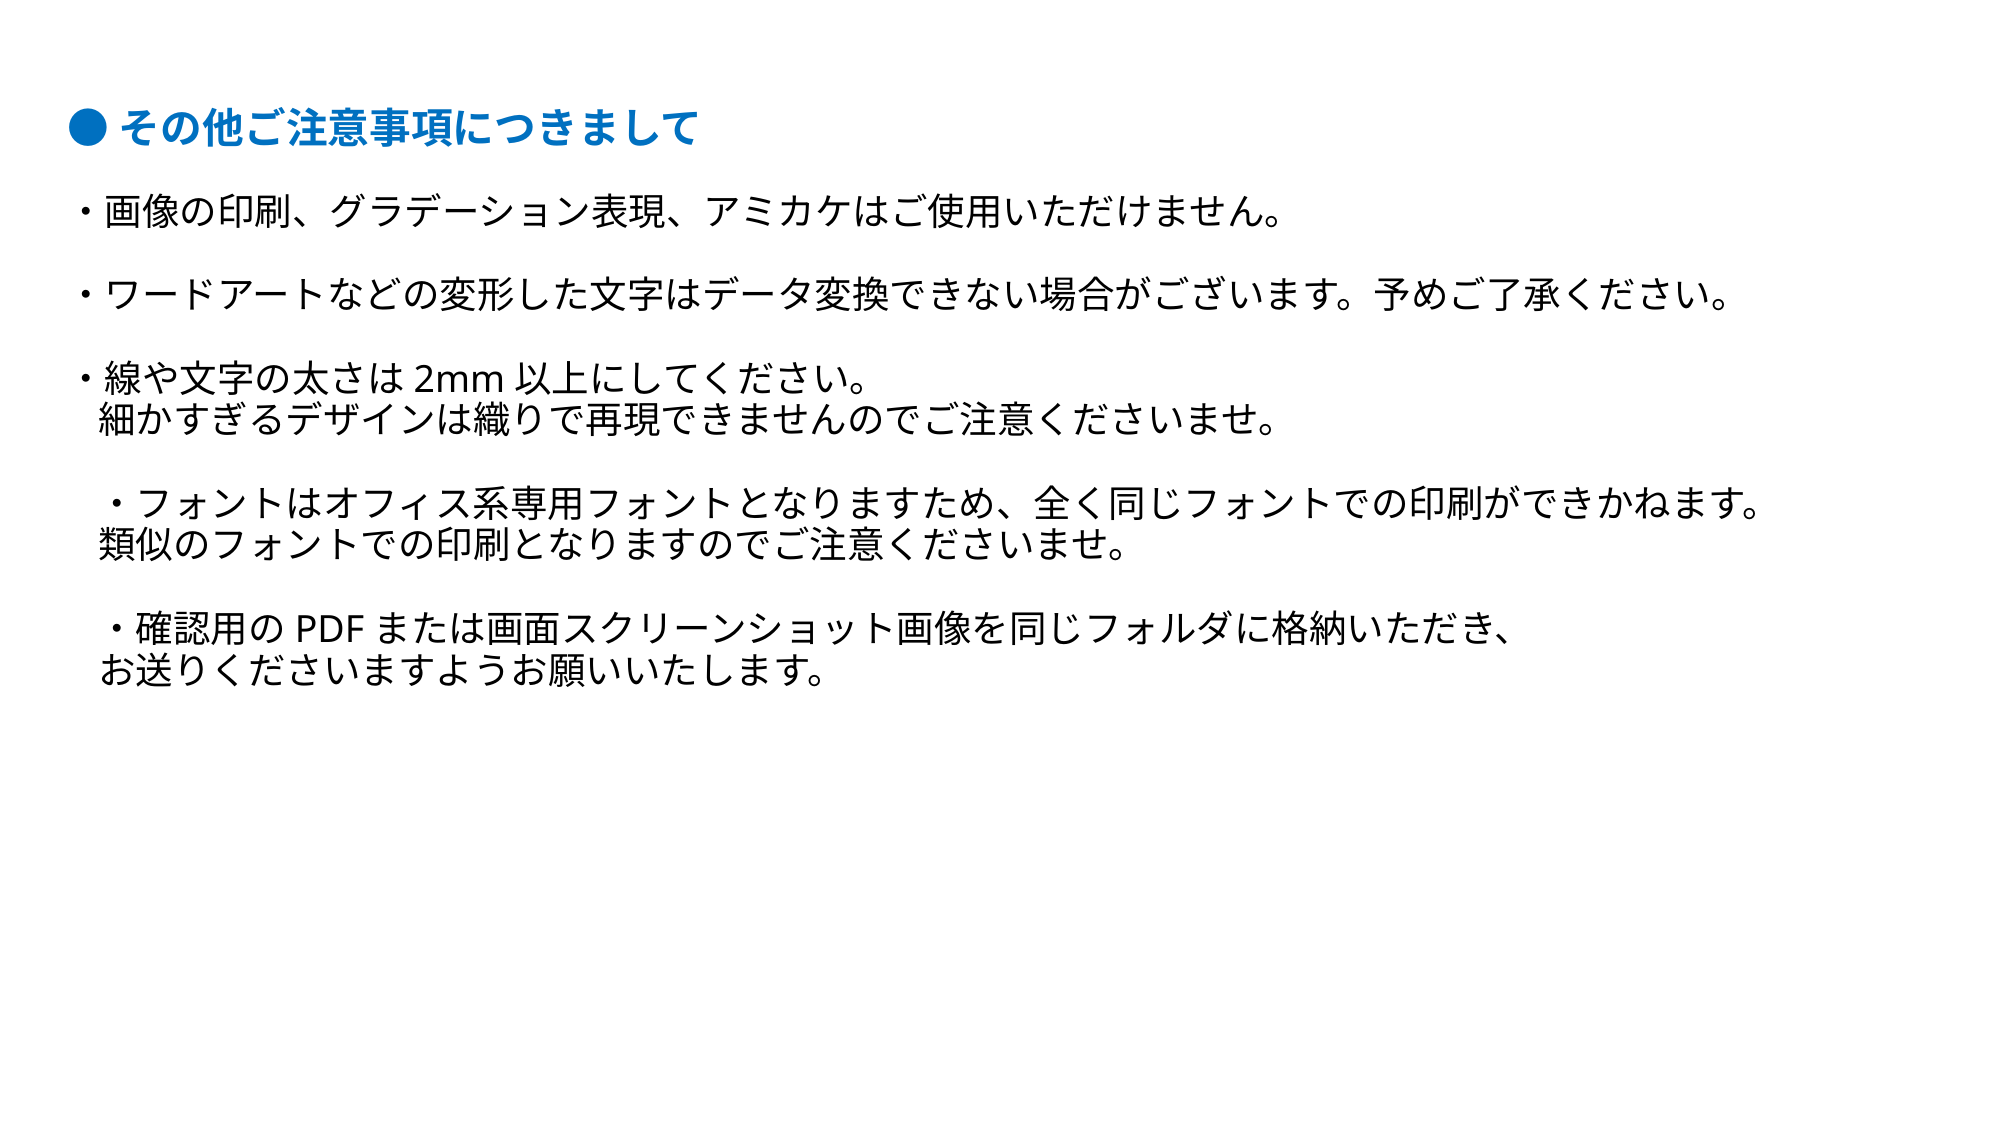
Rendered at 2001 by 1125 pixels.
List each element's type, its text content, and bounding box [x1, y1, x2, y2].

text_box ●その他ご注意事項につきまして ・画像の印刷、グラデーション表現、アミカケはご使用いただけません。 ・ワードアートなどの変形した文字はデータ変換できない場合がございます。予めご了承ください。 ・線や文字の太さは2mm以上にしてください。 細かすぎるデザインは織りで再現できませんのでご注意くださいませ。 ・フォントはオフィス系専用フォントとなりますため、全く同じフォントでの印刷ができかねます。 類似のフォントでの印刷となりますのでご注意くださいませ。 ・確認用のPDFまたは画面スクリーンショット画像を同じフォルダに格納いただき、 お送りくださいますようお願いいたします。 [52, 93, 1937, 699]
